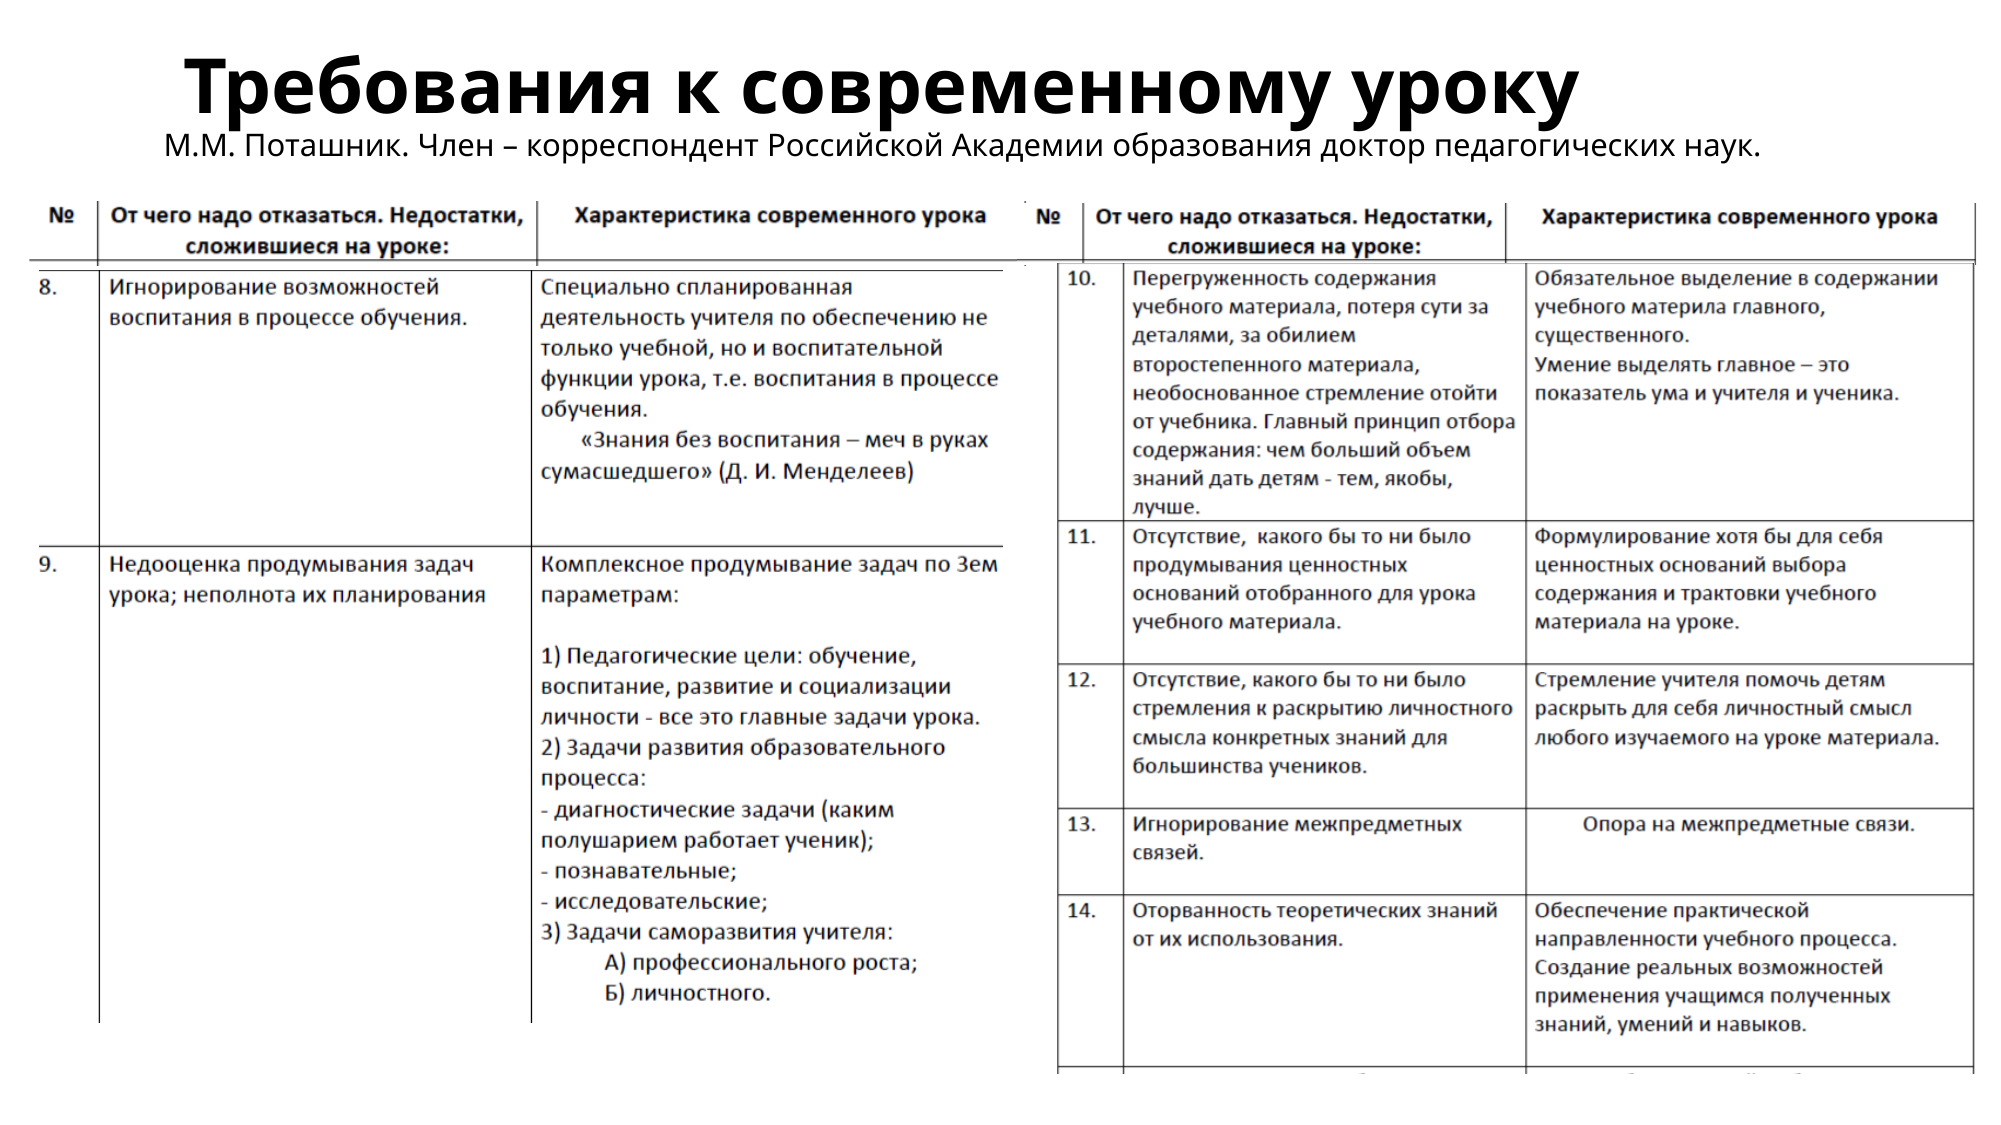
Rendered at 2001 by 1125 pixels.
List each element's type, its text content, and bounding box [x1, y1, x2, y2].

picture [39, 270, 1003, 1023]
picture [29, 201, 1977, 1074]
title Требования к современному уроку М.М. Поташник. Член – корреспондент Российской Академии образования доктор педагогических наук. [148, 0, 1874, 174]
